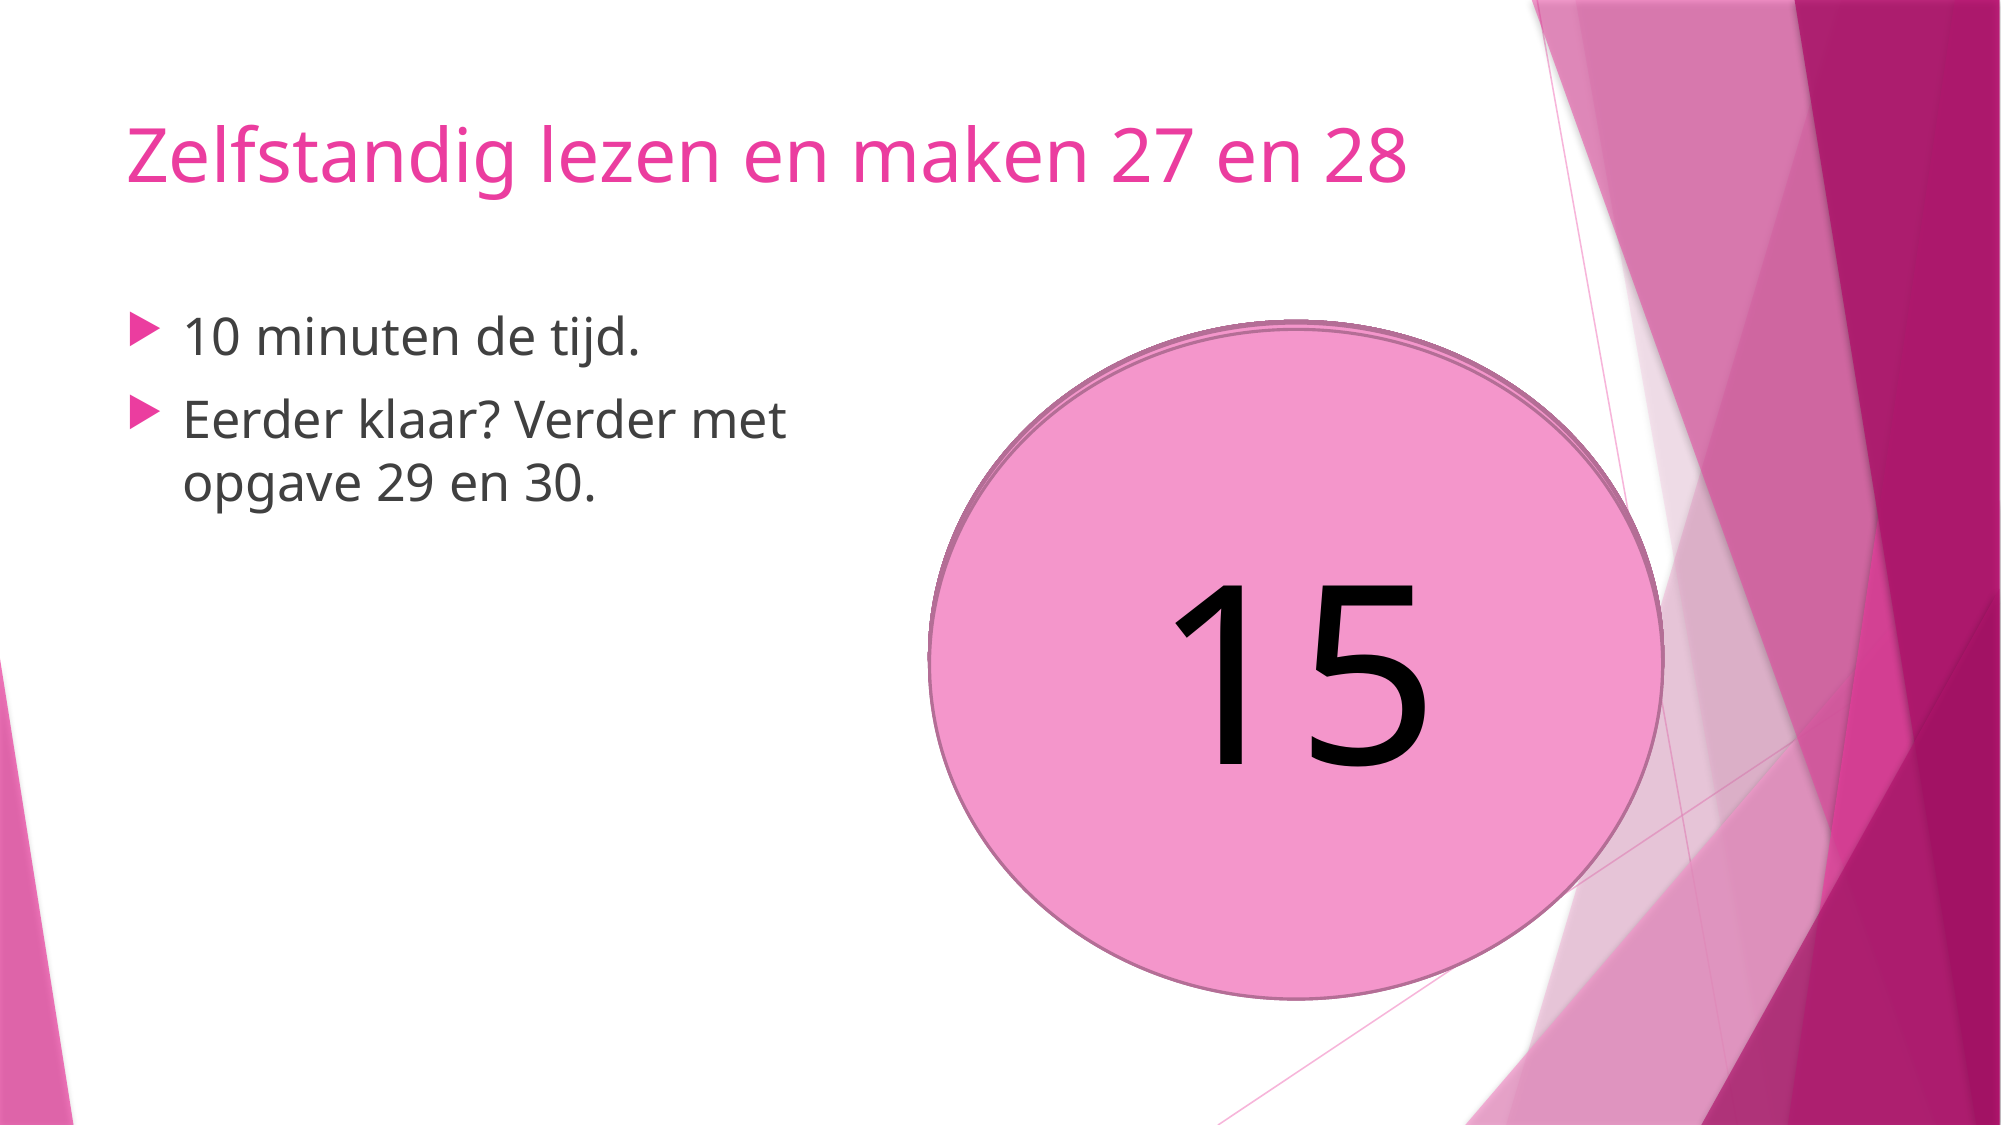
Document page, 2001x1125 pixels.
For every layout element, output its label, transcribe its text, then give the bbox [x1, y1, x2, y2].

list 10 minuten de tijd. Eerder klaar? Verder met opgave 29 en 30. [111, 296, 831, 1098]
title Zelfstandig lezen en maken 27 en 28 [111, 99, 1522, 317]
text_box 14 [930, 321, 1662, 621]
text_box 15 [927, 327, 1665, 1001]
